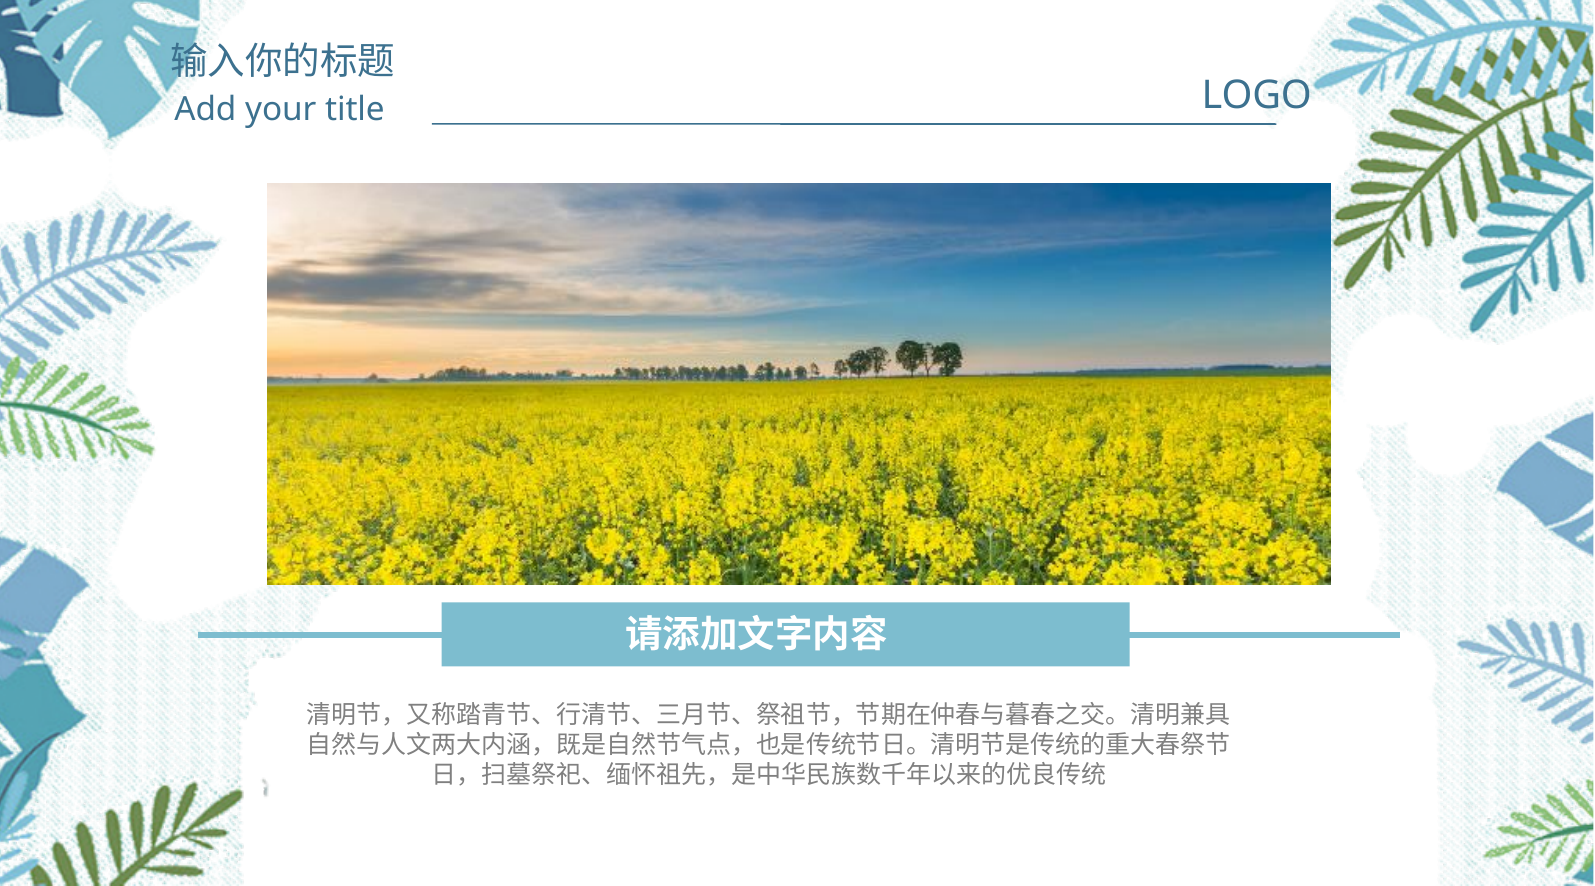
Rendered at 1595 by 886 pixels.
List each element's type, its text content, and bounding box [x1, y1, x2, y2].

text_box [197, 602, 1400, 667]
picture [0, 0, 1594, 886]
text_box 清明节，又称踏青节、行清节、三月节、祭祖节，节期在仲春与暮春之交。清明兼具自然与人文两大内涵，既是自然节气点，也是传统节日。清明节是传统的重大春祭节日，扫墓祭祀、缅怀祖先，是中华民族数千年以来的优良传统 [290, 691, 1248, 796]
